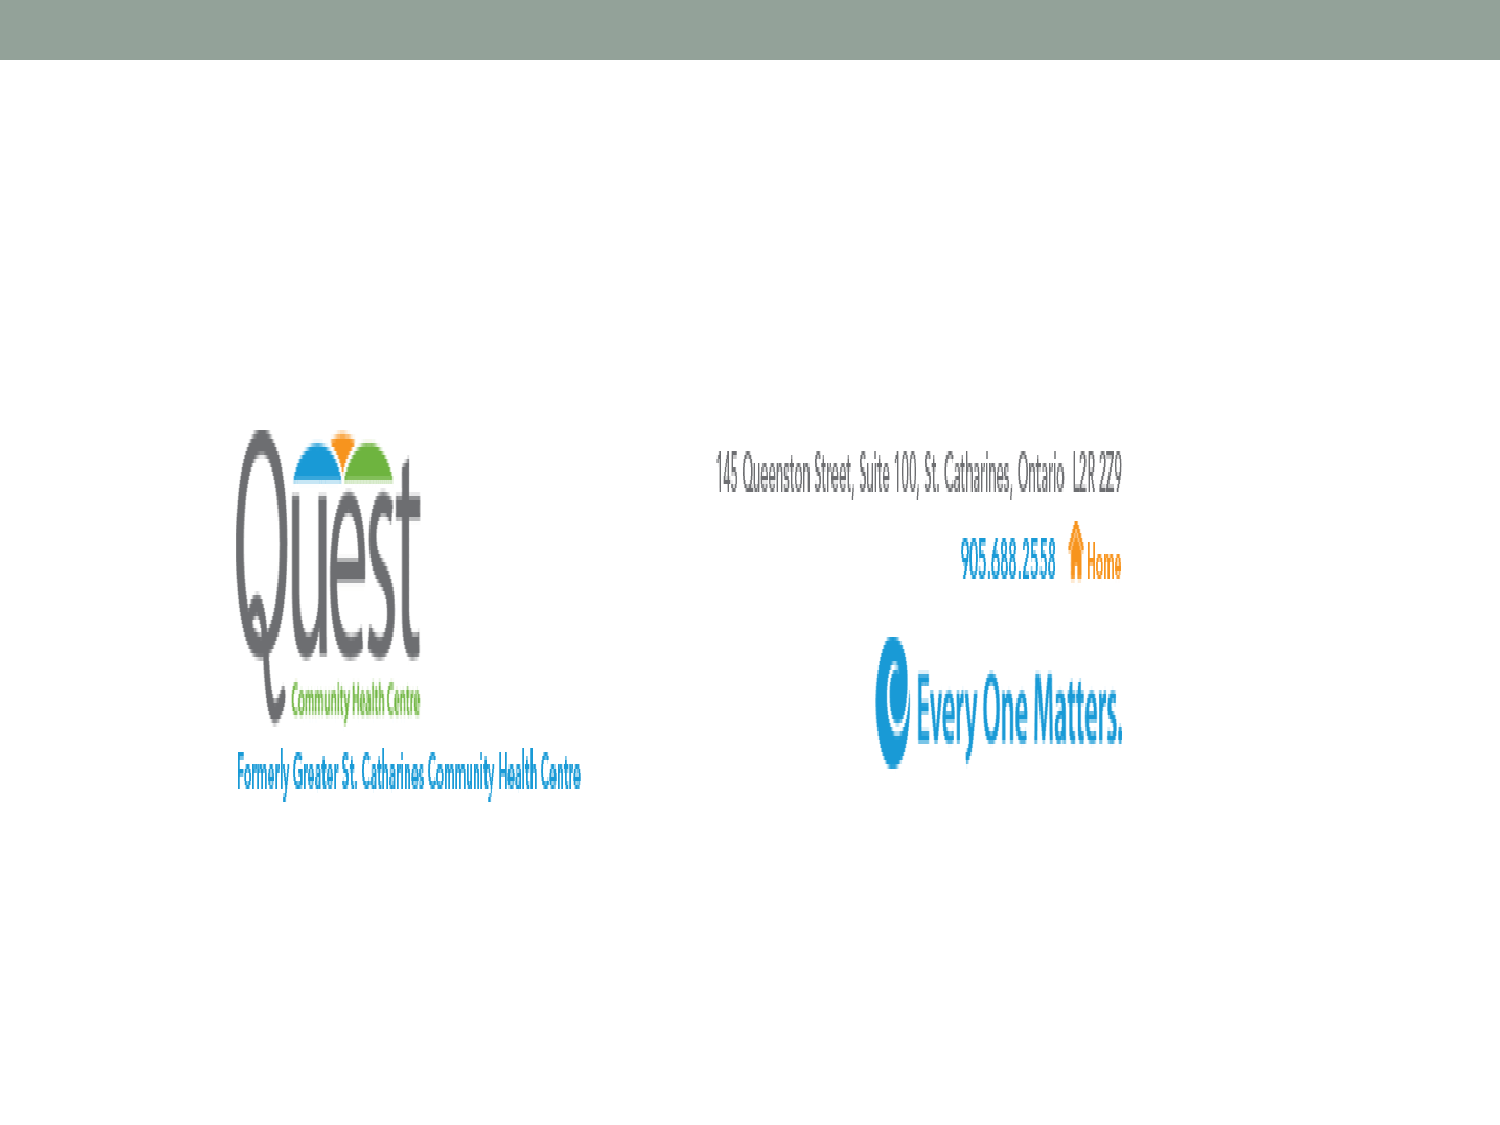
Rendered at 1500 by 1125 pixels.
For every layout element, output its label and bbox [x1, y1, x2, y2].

picture [209, 373, 1202, 831]
